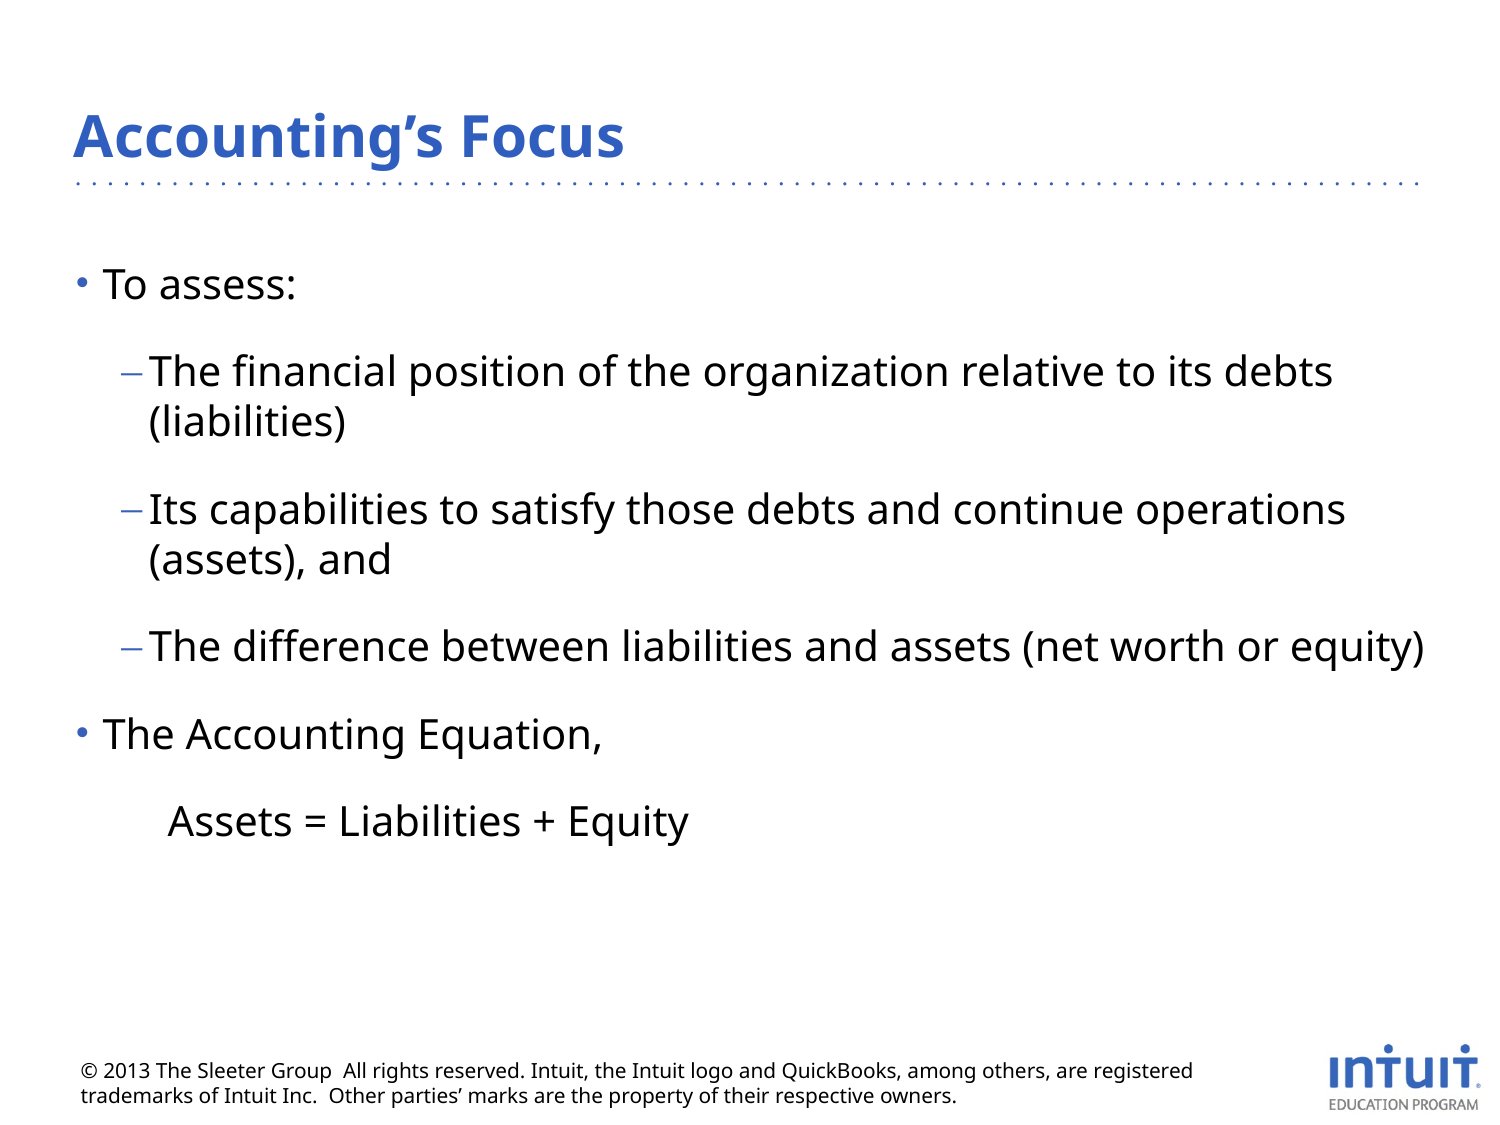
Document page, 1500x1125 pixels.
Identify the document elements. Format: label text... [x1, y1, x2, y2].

picture [1325, 1039, 1485, 1116]
list To assess: The financial position of the organization relative to its debts (liabilities) Its capabilities to satisfy those debts and continue operations (assets), and The difference between liabilities and assets (net worth or equity) The Accounting Equation, Assets = Liabilities + Equity [75, 249, 1425, 993]
title Accounting’s Focus [73, 62, 1424, 169]
